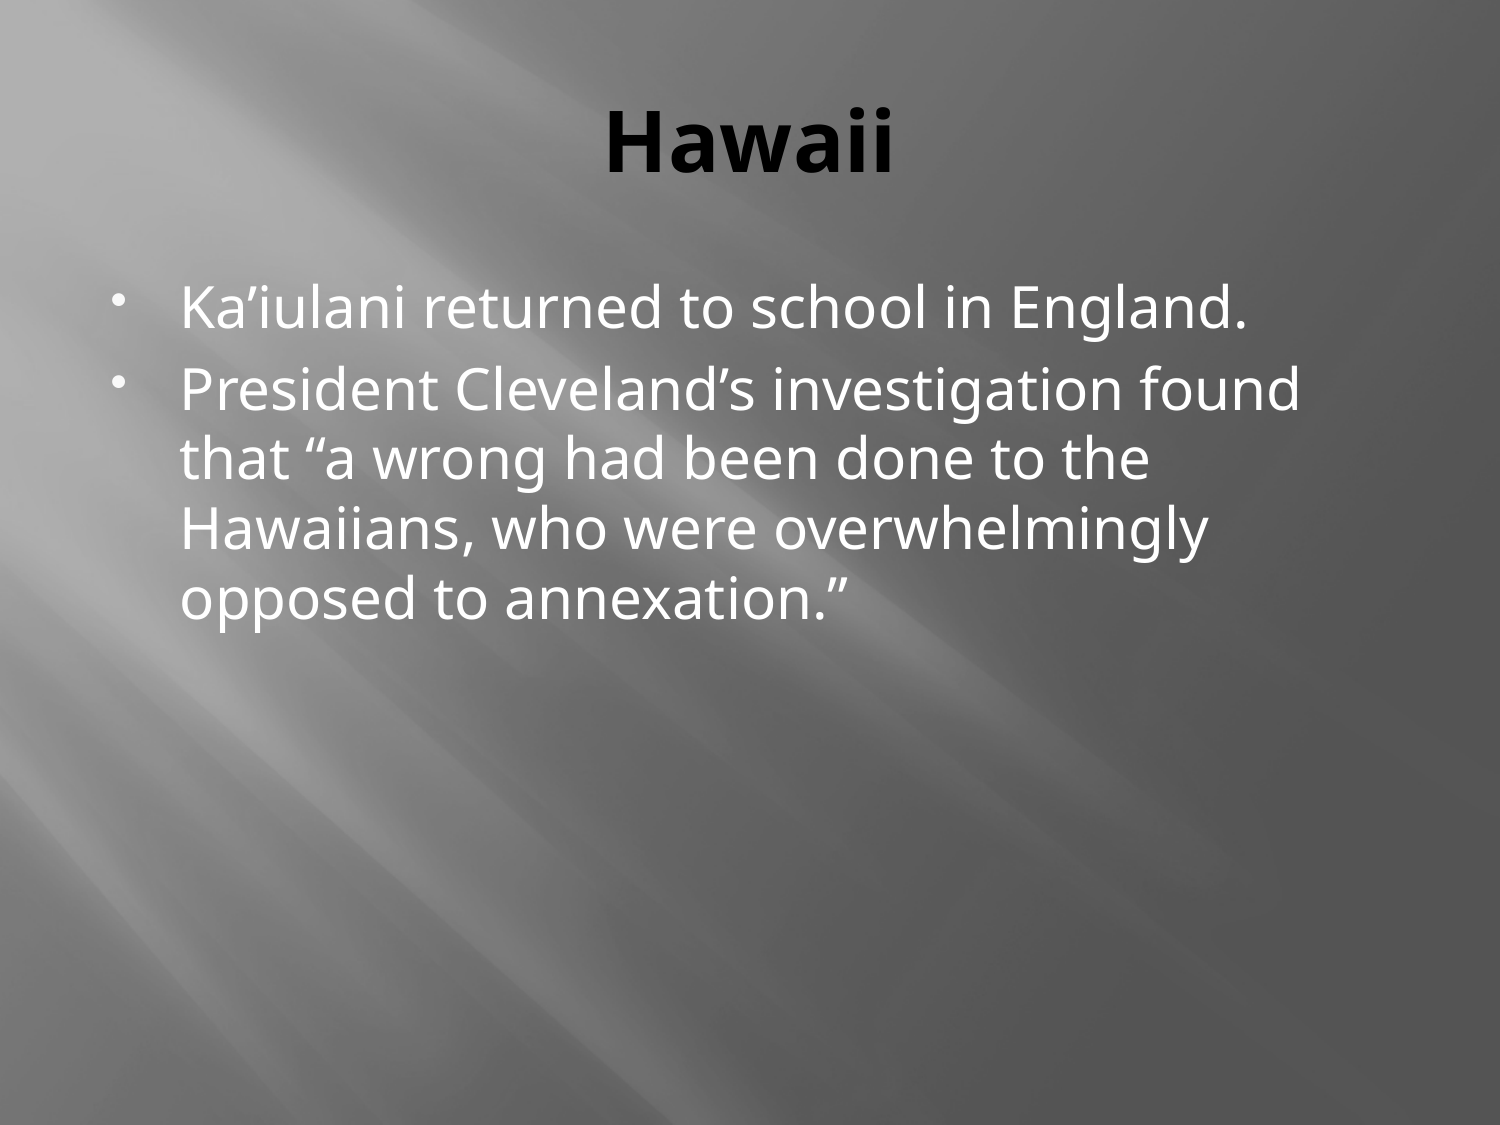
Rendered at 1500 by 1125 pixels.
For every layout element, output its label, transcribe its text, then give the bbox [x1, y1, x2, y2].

title Hawaii [75, 45, 1425, 233]
list Ka’iulani returned to school in England. President Cleveland’s investigation found that “a wrong had been done to the Hawaiians, who were overwhelmingly opposed to annexation.” [75, 262, 1425, 1035]
